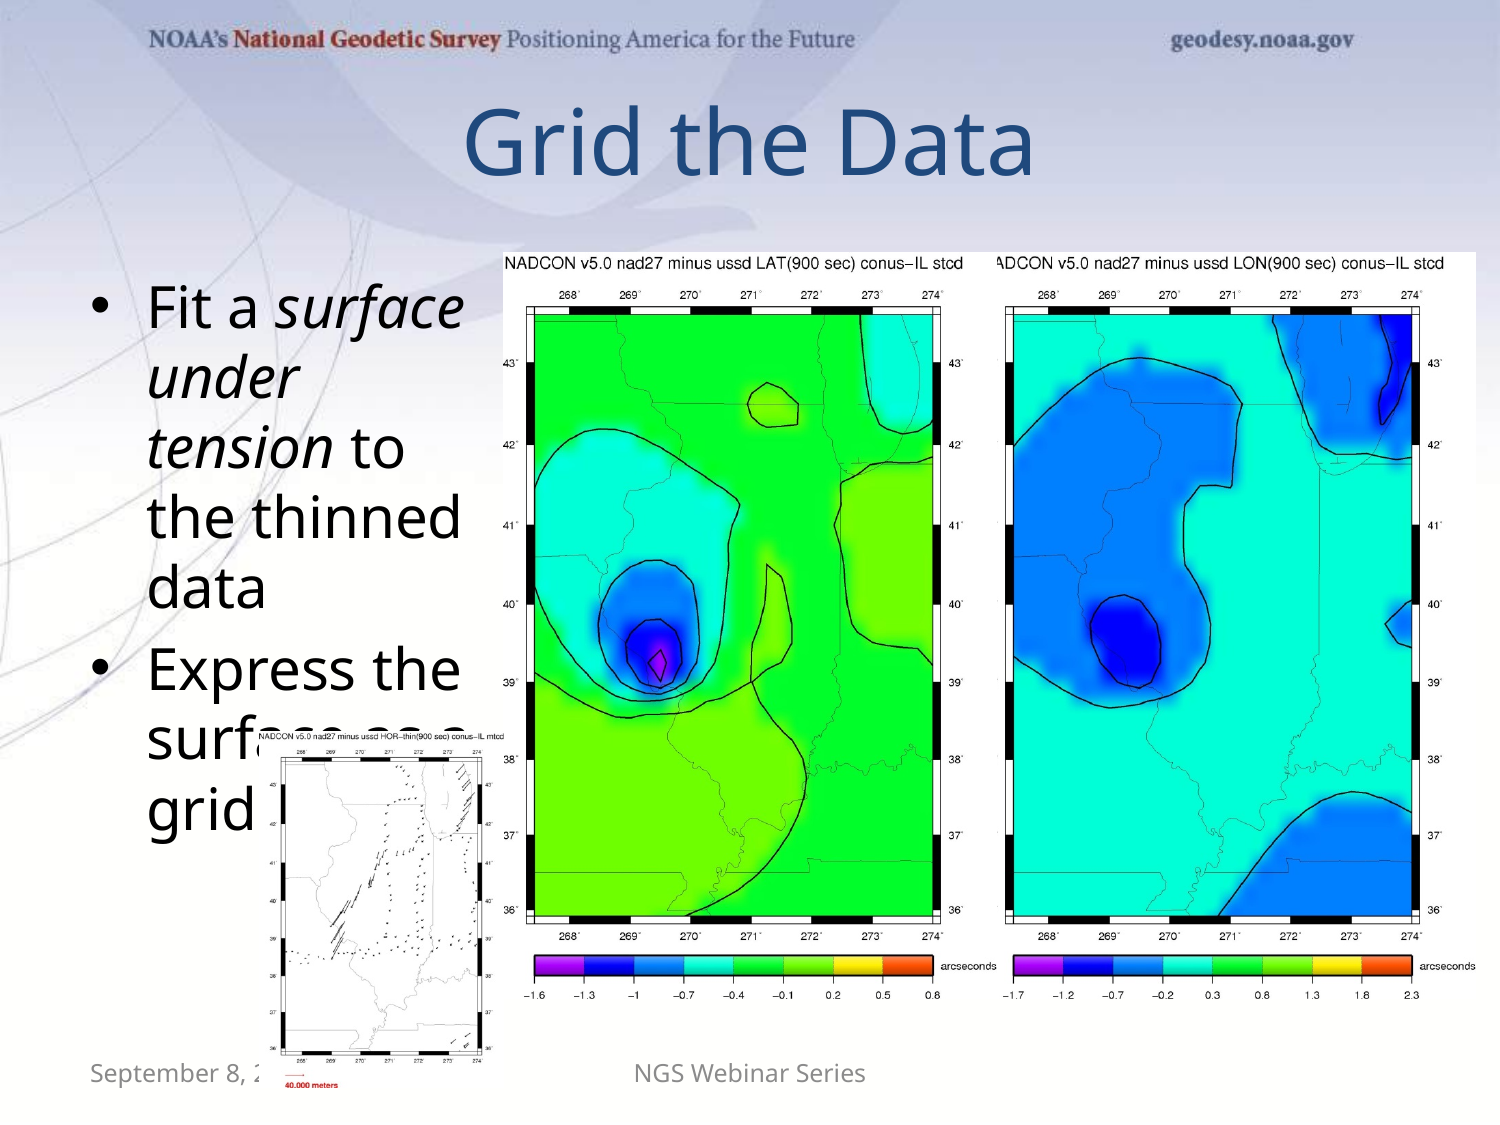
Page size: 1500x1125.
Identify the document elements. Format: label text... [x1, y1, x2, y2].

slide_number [75, 1042, 425, 1103]
footer NGS Webinar Series [512, 1042, 988, 1103]
picture [0, 0, 1500, 1122]
title Grid the Data [75, 45, 1425, 233]
list Fit a surface under tension to the thinned data Express the surface as a grid [75, 262, 497, 1005]
